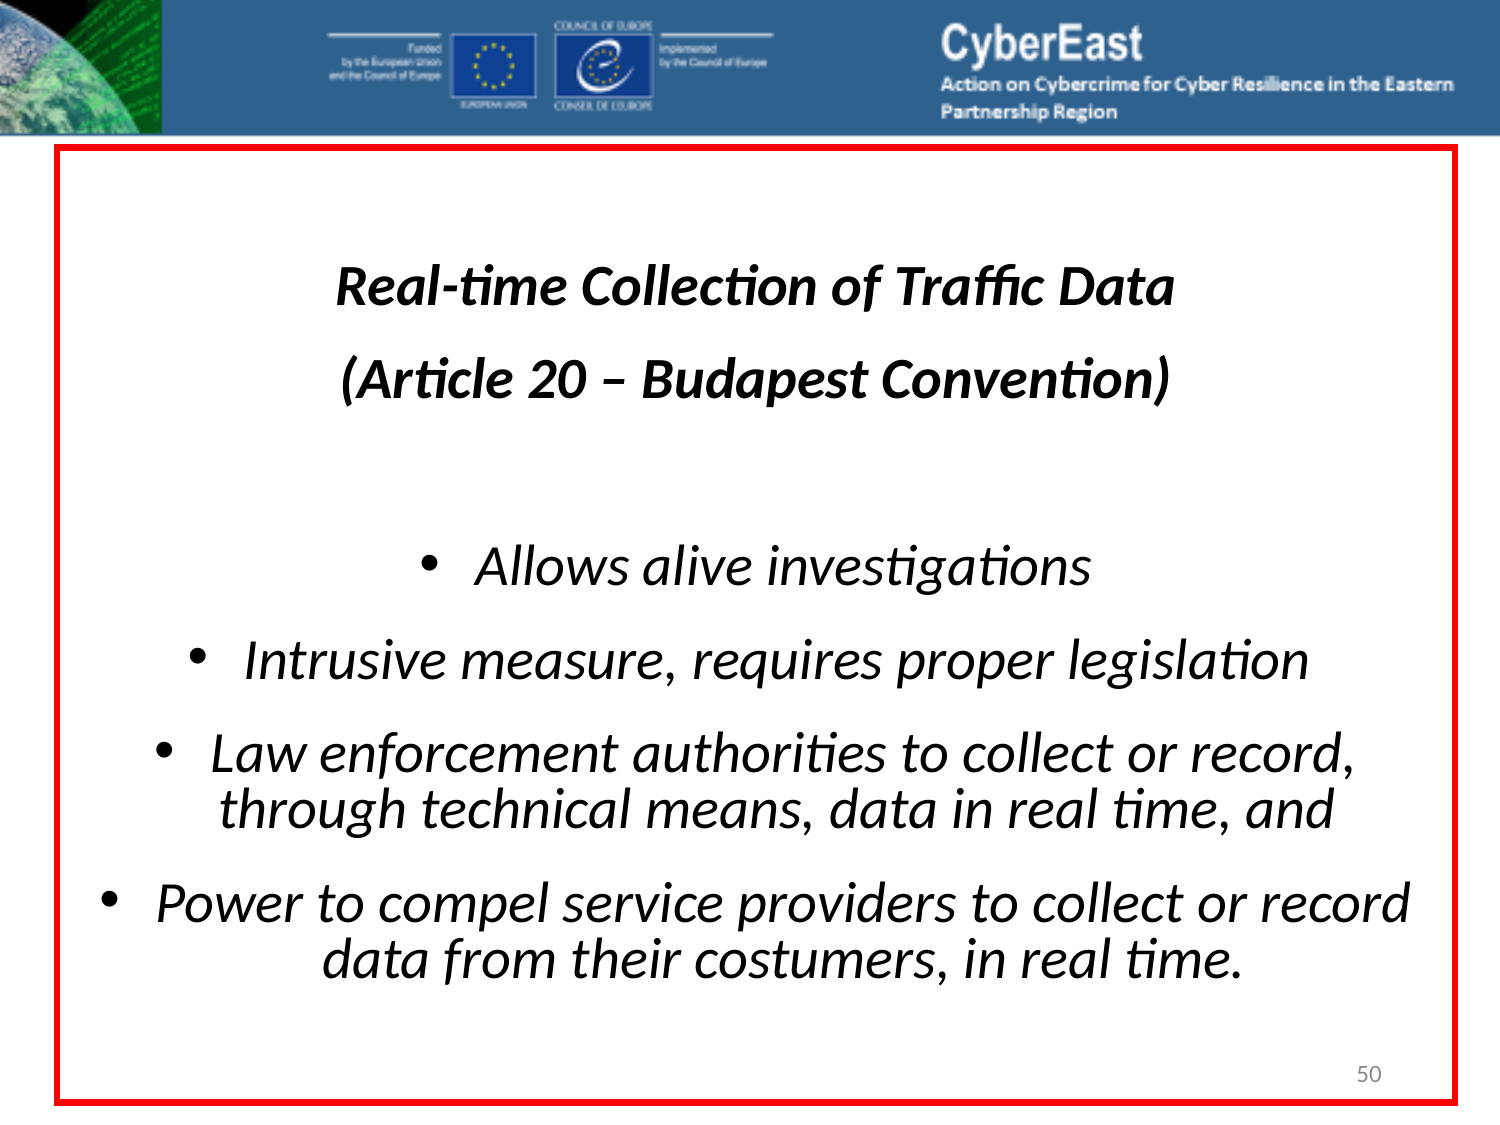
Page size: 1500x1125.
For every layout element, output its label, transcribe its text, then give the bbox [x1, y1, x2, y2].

text_box Real-time Collection of Traffic Data (Article 20 – Budapest Convention) Allows alive investigations Intrusive measure, requires proper legislation Law enforcement authorities to collect or record, through technical means, data in real time, and Power to compel service providers to collect or record data from their costumers, in real time. [57, 147, 1455, 1103]
picture [0, 0, 1500, 1125]
